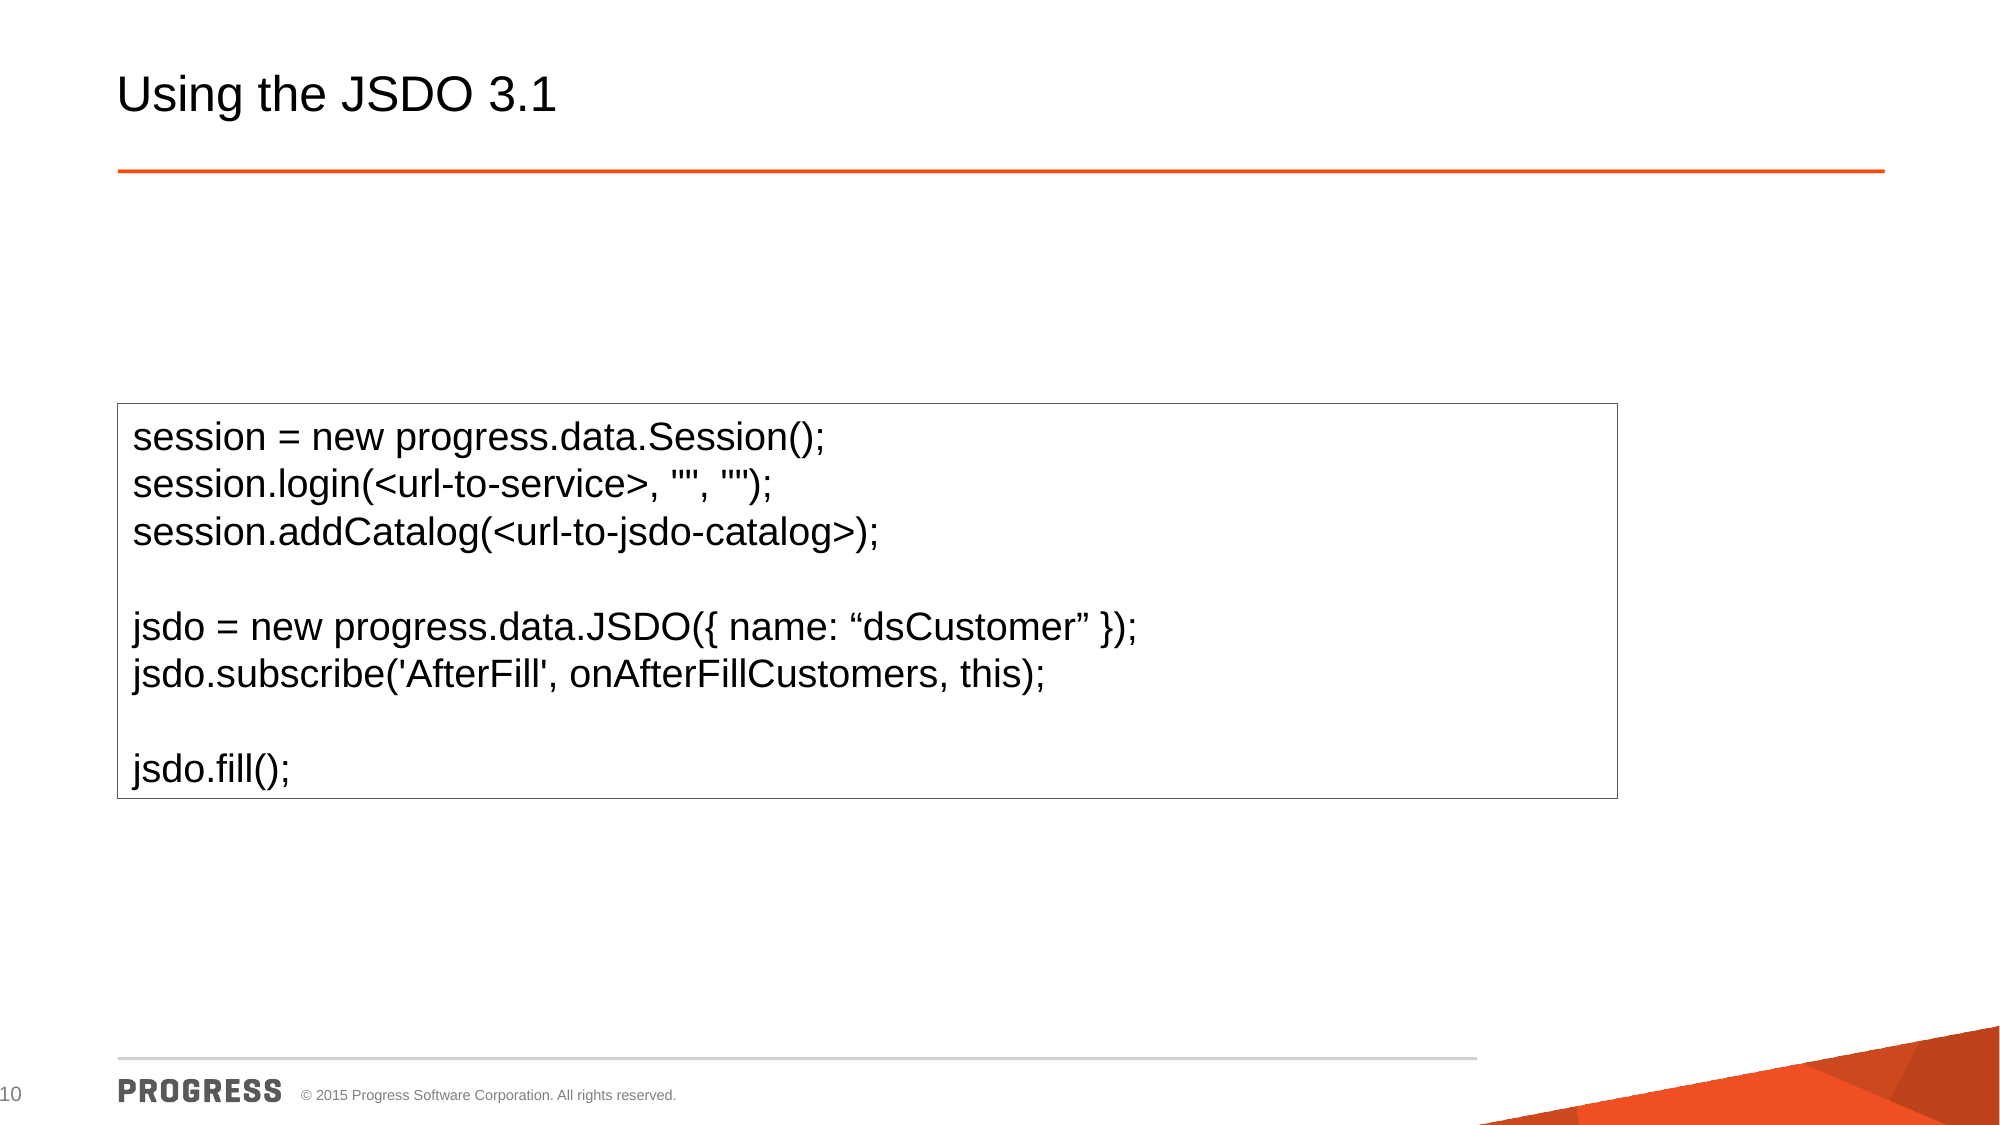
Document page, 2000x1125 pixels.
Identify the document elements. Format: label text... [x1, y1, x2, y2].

title Using the JSDO 3.1 [100, 60, 1874, 132]
picture [0, 0, 2000, 1125]
text_box session = new progress.data.Session(); session.login(<url-to-service>, "", ""); session.addCatalog(<url-to-jsdo-catalog>); jsdo = new progress.data.JSDO({ name: “dsCustomer” }); jsdo.subscribe('AfterFill', onAfterFillCustomers, this); jsdo.fill(); [117, 403, 1618, 799]
list [100, 196, 1801, 1068]
